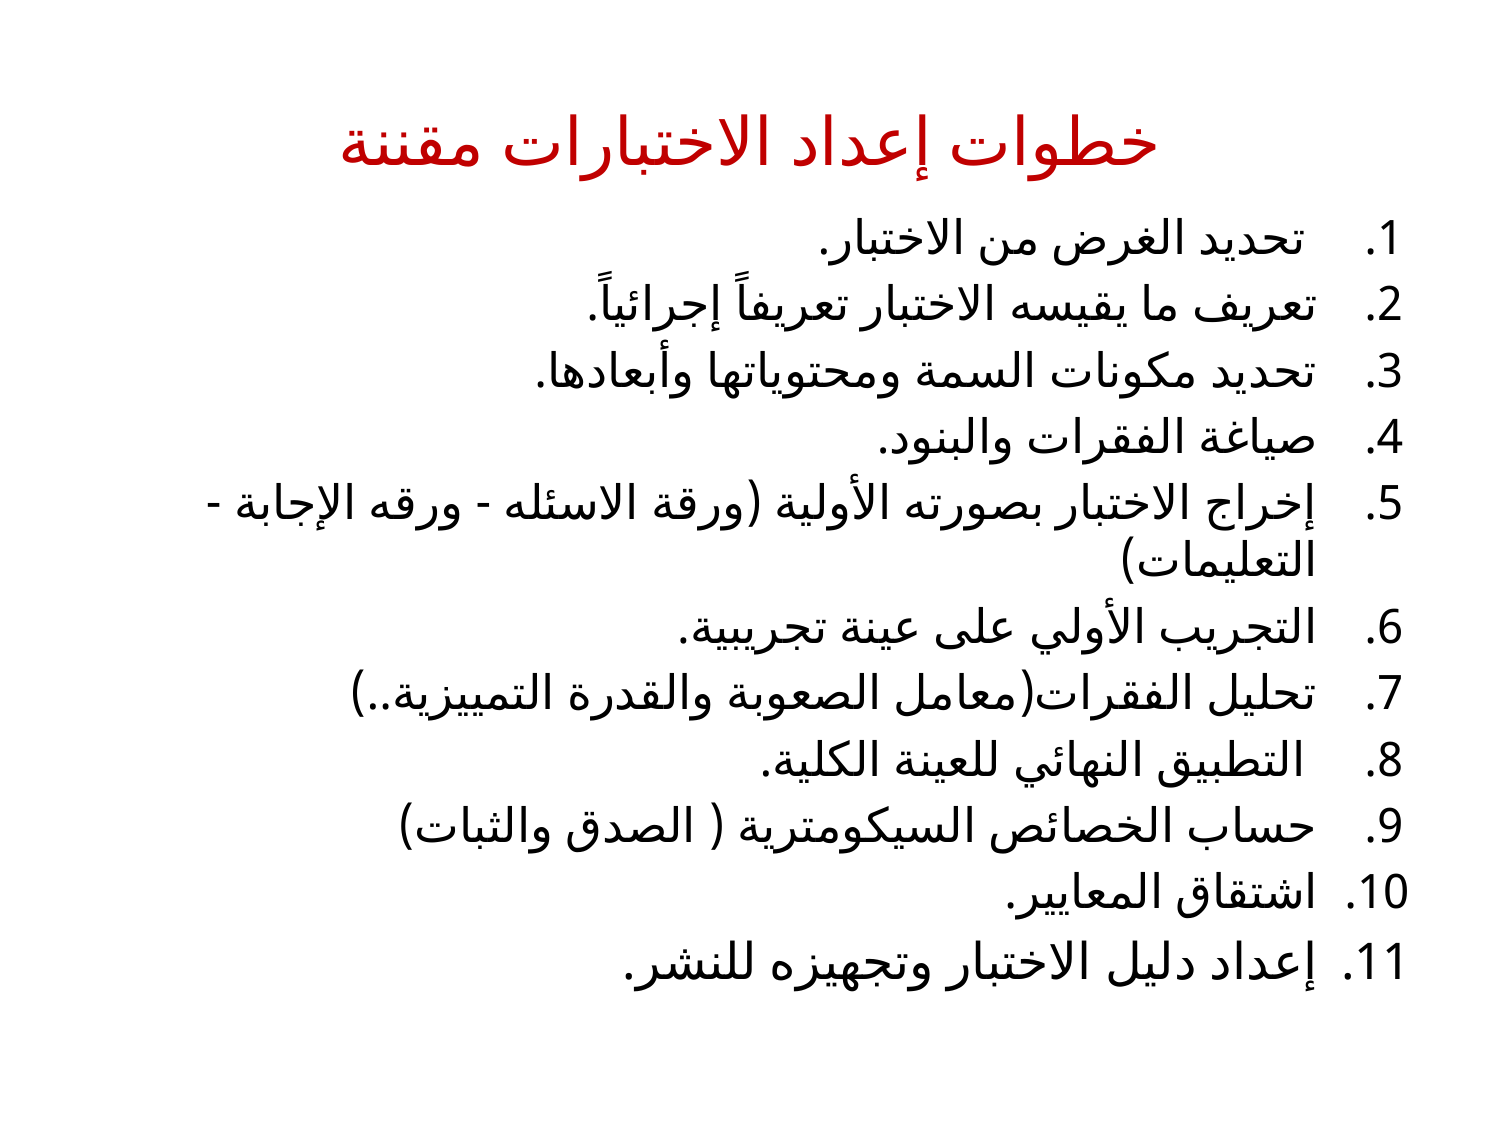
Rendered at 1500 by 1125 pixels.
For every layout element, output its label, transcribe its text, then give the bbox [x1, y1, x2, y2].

title خطوات إعداد الاختبارات مقننة [75, 45, 1425, 233]
list تحديد الغرض من الاختبار. تعريف ما يقيسه الاختبار تعريفاً إجرائياً. تحديد مكونات السمة ومحتوياتها وأبعادها. صياغة الفقرات والبنود. إخراج الاختبار بصورته الأولية (ورقة الاسئله - ورقه الإجابة -التعليمات) التجريب الأولي على عينة تجريبية. تحليل الفقرات(معامل الصعوبة والقدرة التمييزية..) التطبيق النهائي للعينة الكلية. حساب الخصائص السيكومترية ( الصدق والثبات) اشتقاق المعايير. إعداد دليل الاختبار وتجهيزه للنشر. [75, 233, 1425, 1005]
